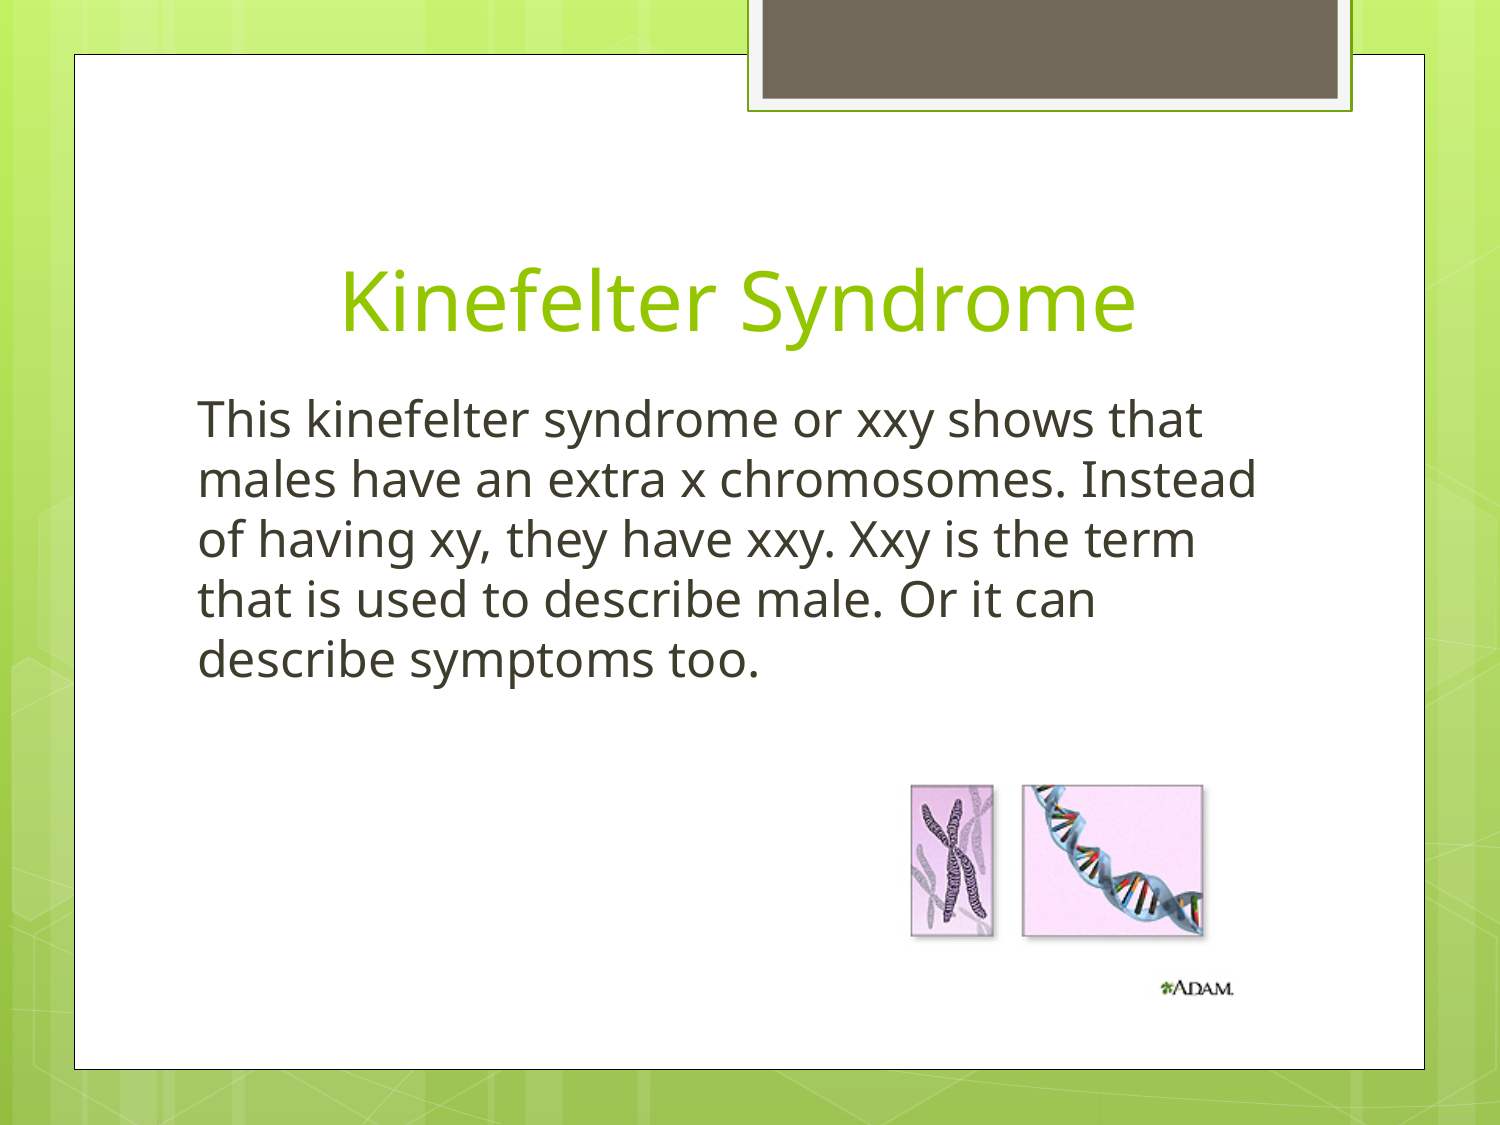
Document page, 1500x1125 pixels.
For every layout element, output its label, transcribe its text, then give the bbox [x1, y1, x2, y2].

title Kinefelter Syndrome [171, 168, 1324, 357]
picture [874, 710, 1235, 999]
list This kinefelter syndrome or xxy shows that males have an extra x chromosomes. Instead of having xy, they have xxy. Xxy is the term that is used to describe male. Or it can describe symptoms too. [171, 379, 1313, 953]
